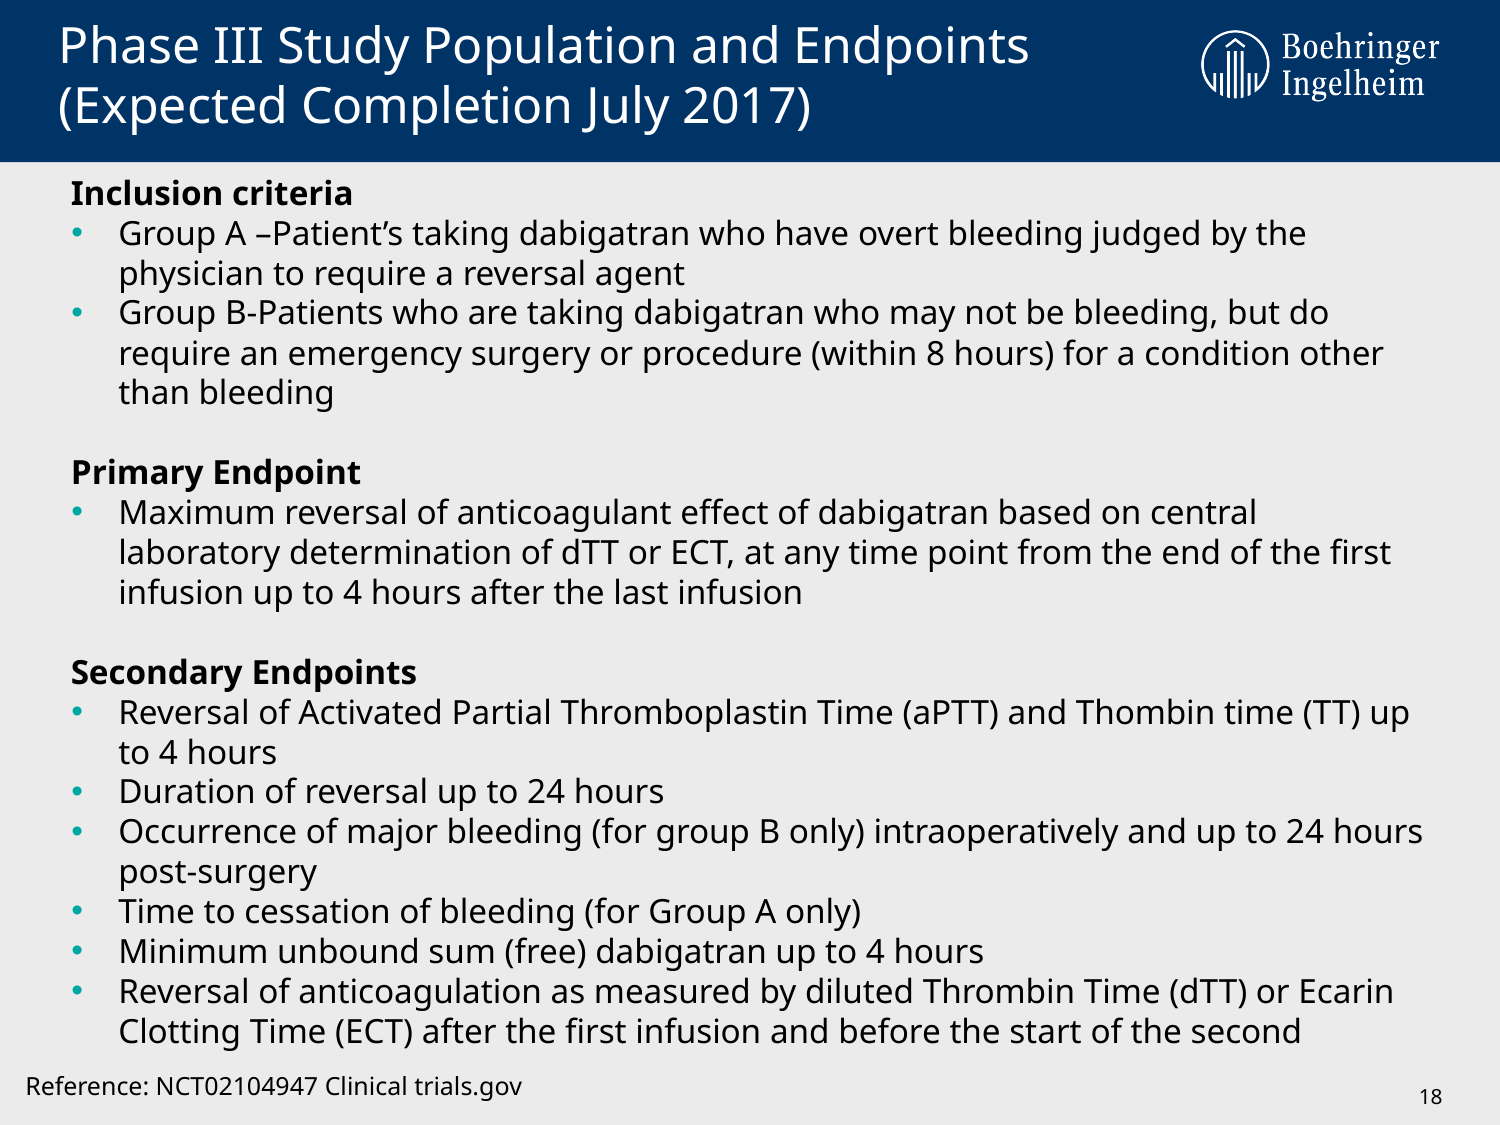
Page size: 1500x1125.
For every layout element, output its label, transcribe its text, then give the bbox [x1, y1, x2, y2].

picture [1200, 29, 1441, 103]
title Phase III Study Population and Endpoints (Expected Completion July 2017) [58, 17, 1172, 129]
text_box Reference: NCT02104947 Clinical trials.gov [10, 1062, 577, 1108]
text_box Inclusion criteria Group A –Patient’s taking dabigatran who have overt bleeding judged by the physician to require a reversal agent Group B-Patients who are taking dabigatran who may not be bleeding, but do require an emergency surgery or procedure (within 8 hours) for a condition other than bleeding Primary Endpoint Maximum reversal of anticoagulant effect of dabigatran based on central laboratory determination of dTT or ECT, at any time point from the end of the first infusion up to 4 hours after the last infusion Secondary Endpoints Reversal of Activated Partial Thromboplastin Time (aPTT) and Thombin time (TT) up to 4 hours Duration of reversal up to 24 hours Occurrence of major bleeding (for group B only) intraoperatively and up to 24 hours post-surgery Time to cessation of bleeding (for Group A only) Minimum unbound sum (free) dabigatran up to 4 hours Reversal of anticoagulation as measured by diluted Thrombin Time (dTT) or Ecarin Clotting Time (ECT) after the first infusion and before the start of the second [55, 164, 1443, 1058]
slide_number 18 [1294, 1082, 1443, 1113]
